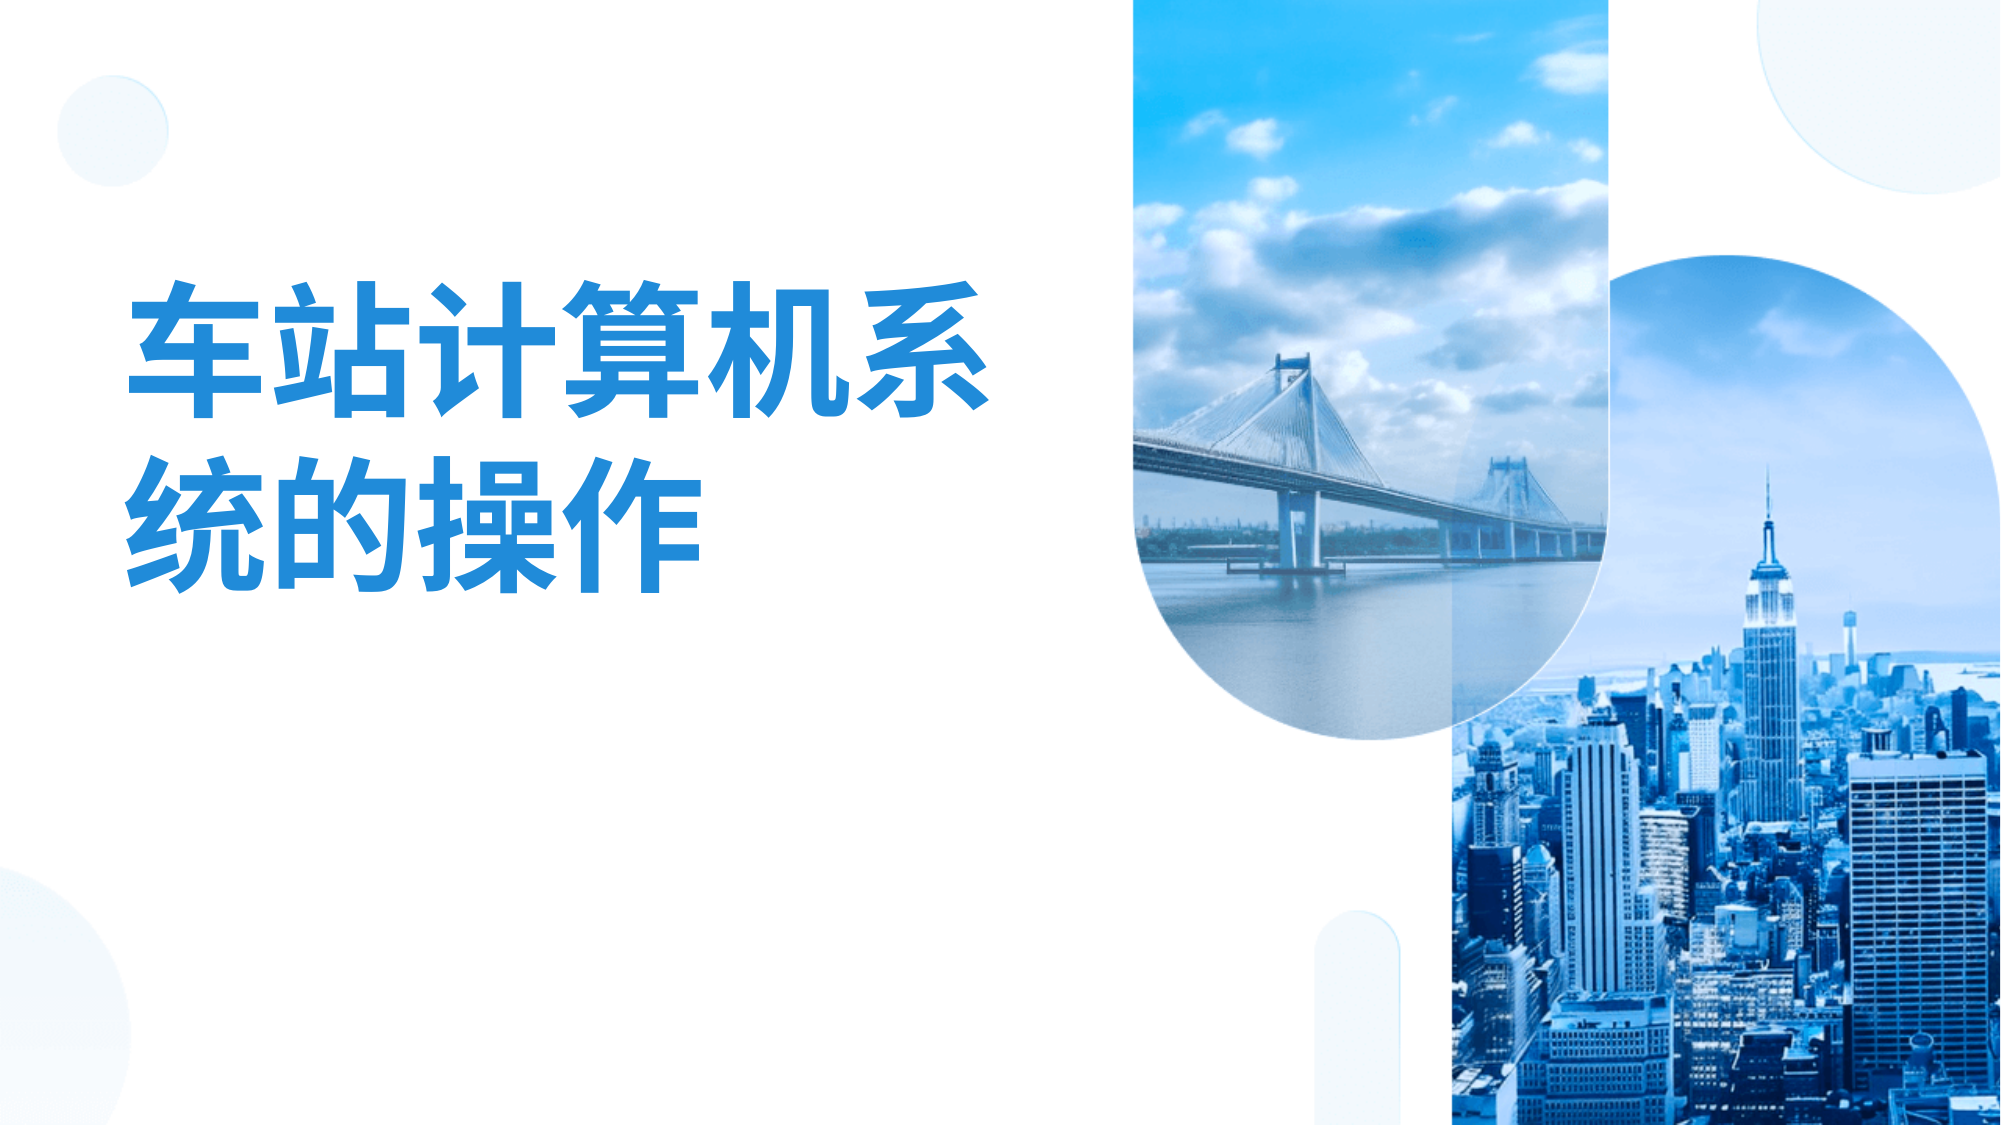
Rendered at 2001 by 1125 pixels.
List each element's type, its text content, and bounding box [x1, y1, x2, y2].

text_box 车站计算机系统的操作 [103, 250, 1079, 638]
picture [0, 0, 2001, 1125]
